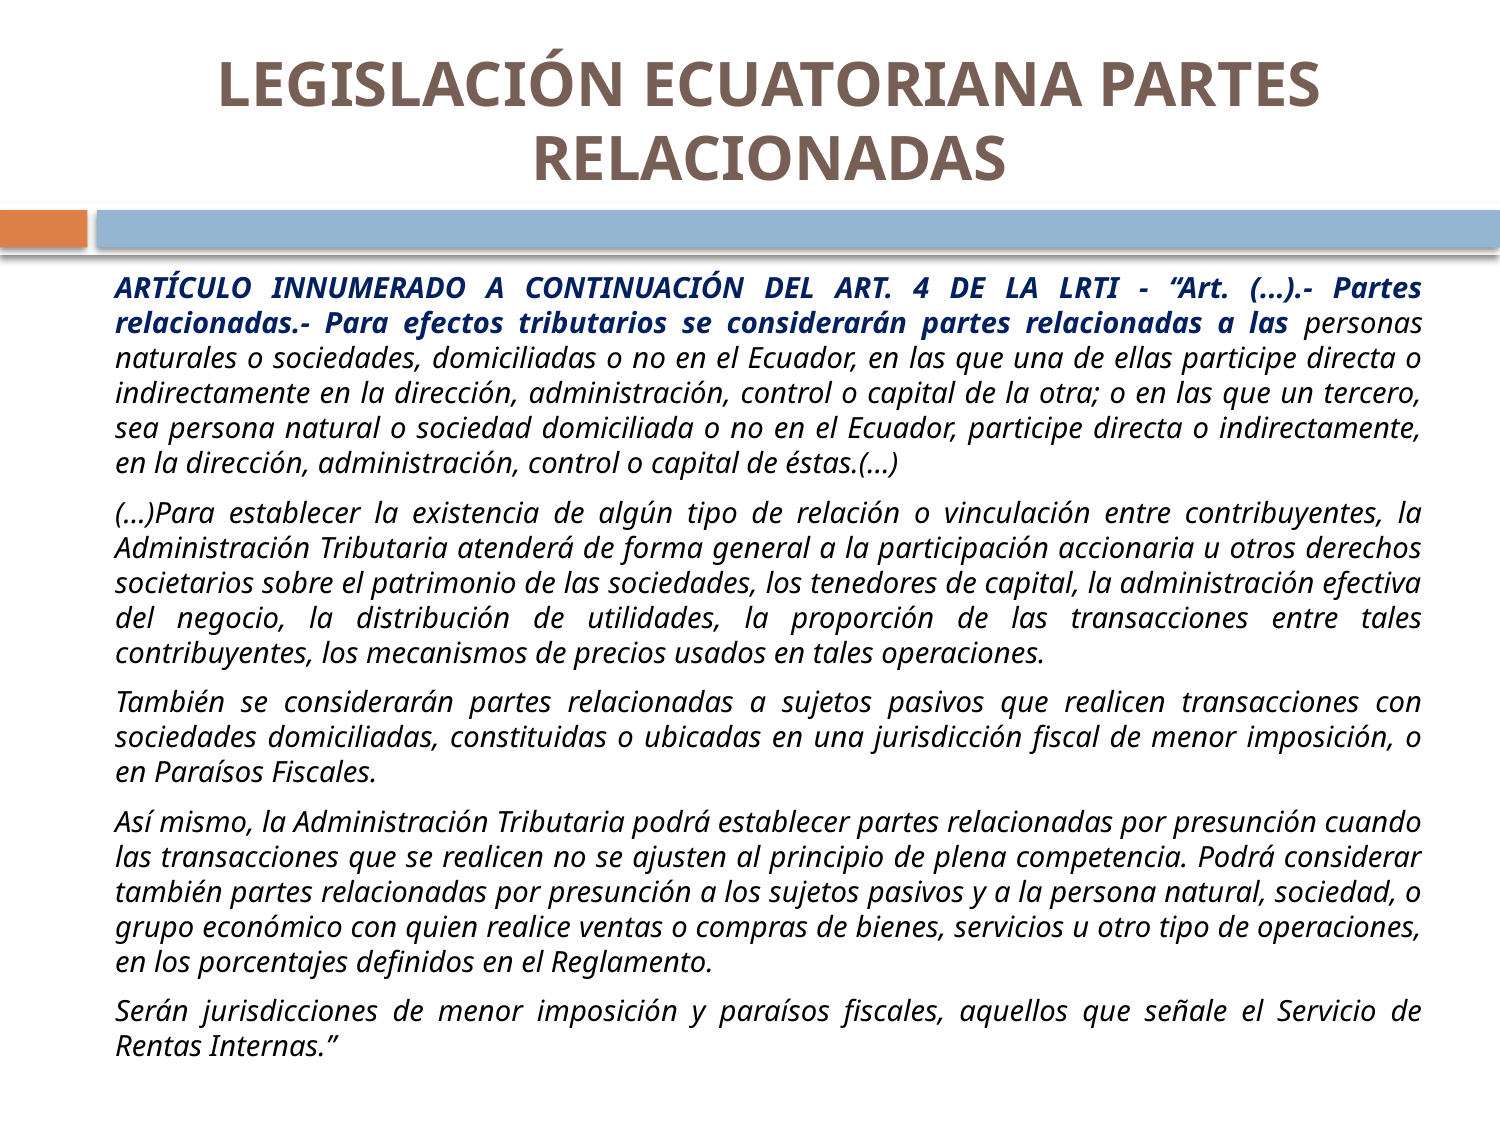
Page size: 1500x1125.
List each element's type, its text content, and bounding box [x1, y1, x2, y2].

title LEGISLACIÓN ECUATORIANA PARTES RELACIONADAS [100, 37, 1438, 200]
list ARTÍCULO INNUMERADO A CONTINUACIÓN DEL ART. 4 DE LA LRTI - “Art. (...).- Partes relacionadas.- Para efectos tributarios se considerarán partes relacionadas a las personas naturales o sociedades, domiciliadas o no en el Ecuador, en las que una de ellas participe directa o indirectamente en la dirección, administración, control o capital de la otra; o en las que un tercero, sea persona natural o sociedad domiciliada o no en el Ecuador, participe directa o indirectamente, en la dirección, administración, control o capital de éstas.(...) (…)Para establecer la existencia de algún tipo de relación o vinculación entre contribuyentes, la Administración Tributaria atenderá de forma general a la participación accionaria u otros derechos societarios sobre el patrimonio de las sociedades, los tenedores de capital, la administración efectiva del negocio, la distribución de utilidades, la proporción de las transacciones entre tales contribuyentes, los mecanismos de precios usados en tales operaciones. También se considerarán partes relacionadas a sujetos pasivos que realicen transacciones con sociedades domiciliadas, constituidas o ubicadas en una jurisdicción fiscal de menor imposición, o en Paraísos Fiscales. Así mismo, la Administración Tributaria podrá establecer partes relacionadas por presunción cuando las transacciones que se realicen no se ajusten al principio de plena competencia. Podrá considerar también partes relacionadas por presunción a los sujetos pasivos y a la persona natural, sociedad, o grupo económico con quien realice ventas o compras de bienes, servicios u otro tipo de operaciones, en los porcentajes definidos en el Reglamento. Serán jurisdicciones de menor imposición y paraísos fiscales, aquellos que señale el Servicio de Rentas Internas.” [100, 262, 1438, 1067]
